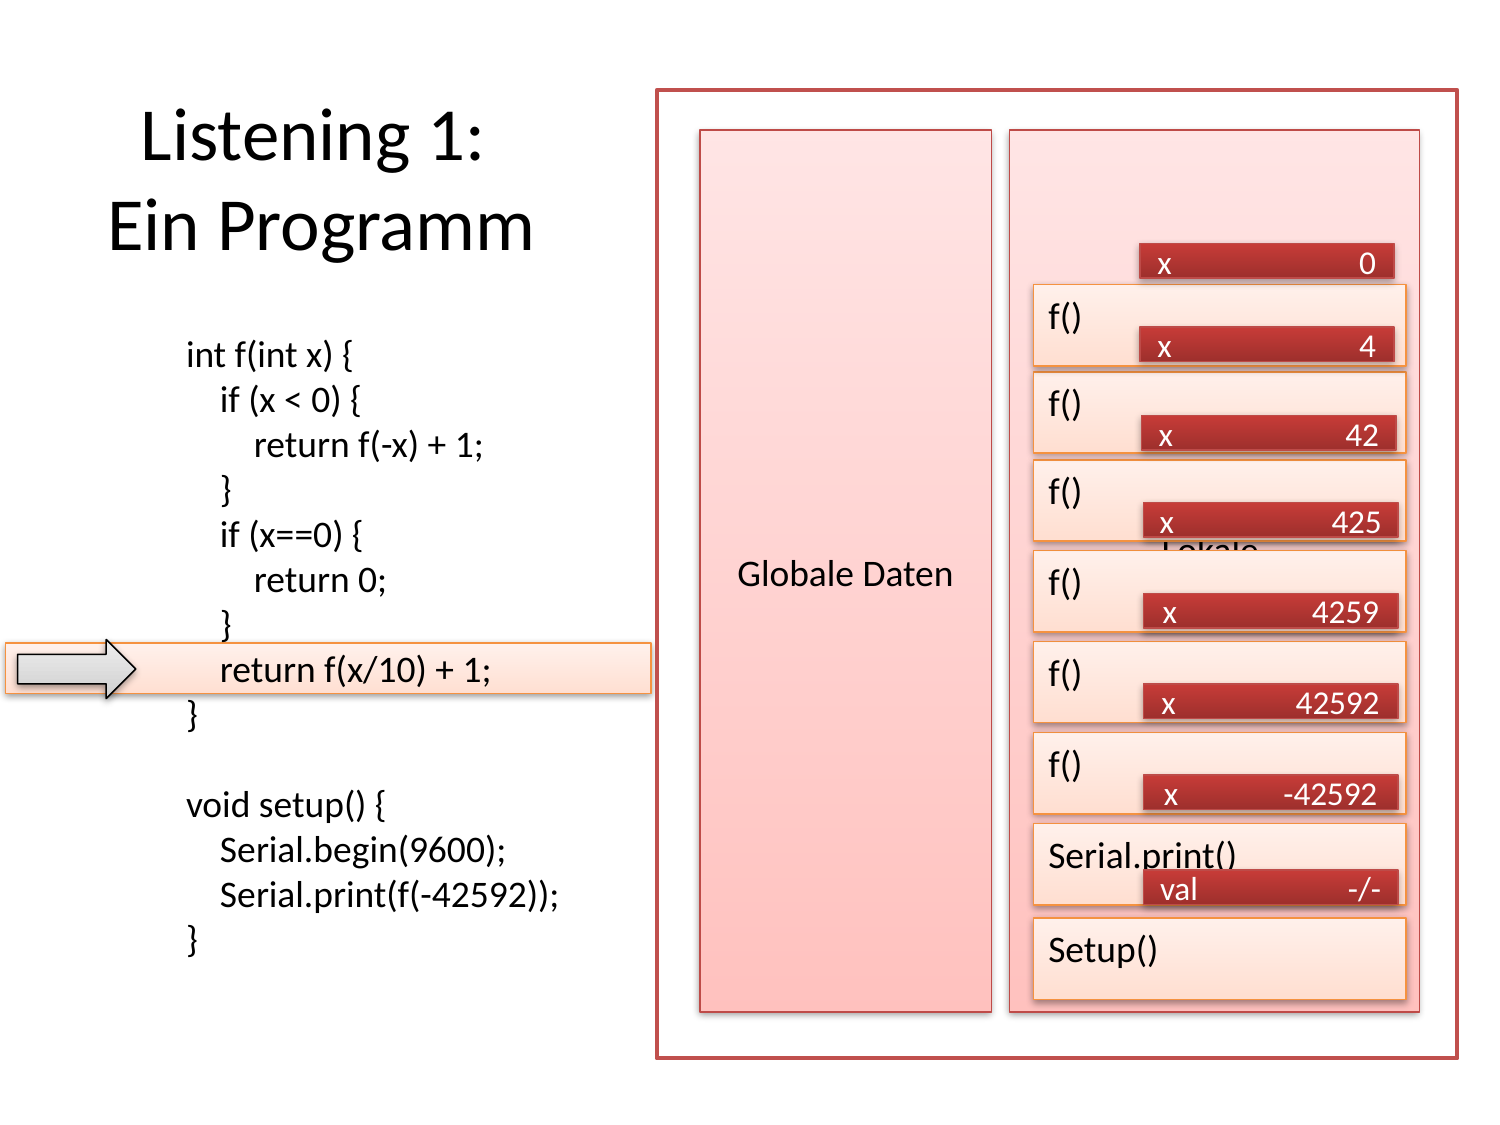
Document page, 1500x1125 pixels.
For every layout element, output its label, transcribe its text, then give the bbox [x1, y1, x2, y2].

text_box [1033, 641, 1407, 723]
text_box int f(int x) { if (x < 0) { return f(-x) + 1; } if (x==0) { return 0; } return f(x/10) + 1; } void setup() { Serial.begin(9600); Serial.print(f(-42592)); } [171, 322, 650, 637]
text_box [5, 639, 650, 699]
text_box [1033, 459, 1407, 542]
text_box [656, 89, 1458, 1059]
text_box int f(int x) { if (x < 0) { return f(-x) + 1; } if (x==0) { return 0; } return f(x/10) + 1; } void setup() { Serial.begin(9600); Serial.print(f(-42592)); } [171, 707, 650, 968]
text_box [1033, 732, 1407, 815]
text_box Listening 1: Ein Programm [0, 78, 644, 273]
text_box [1033, 550, 1407, 633]
